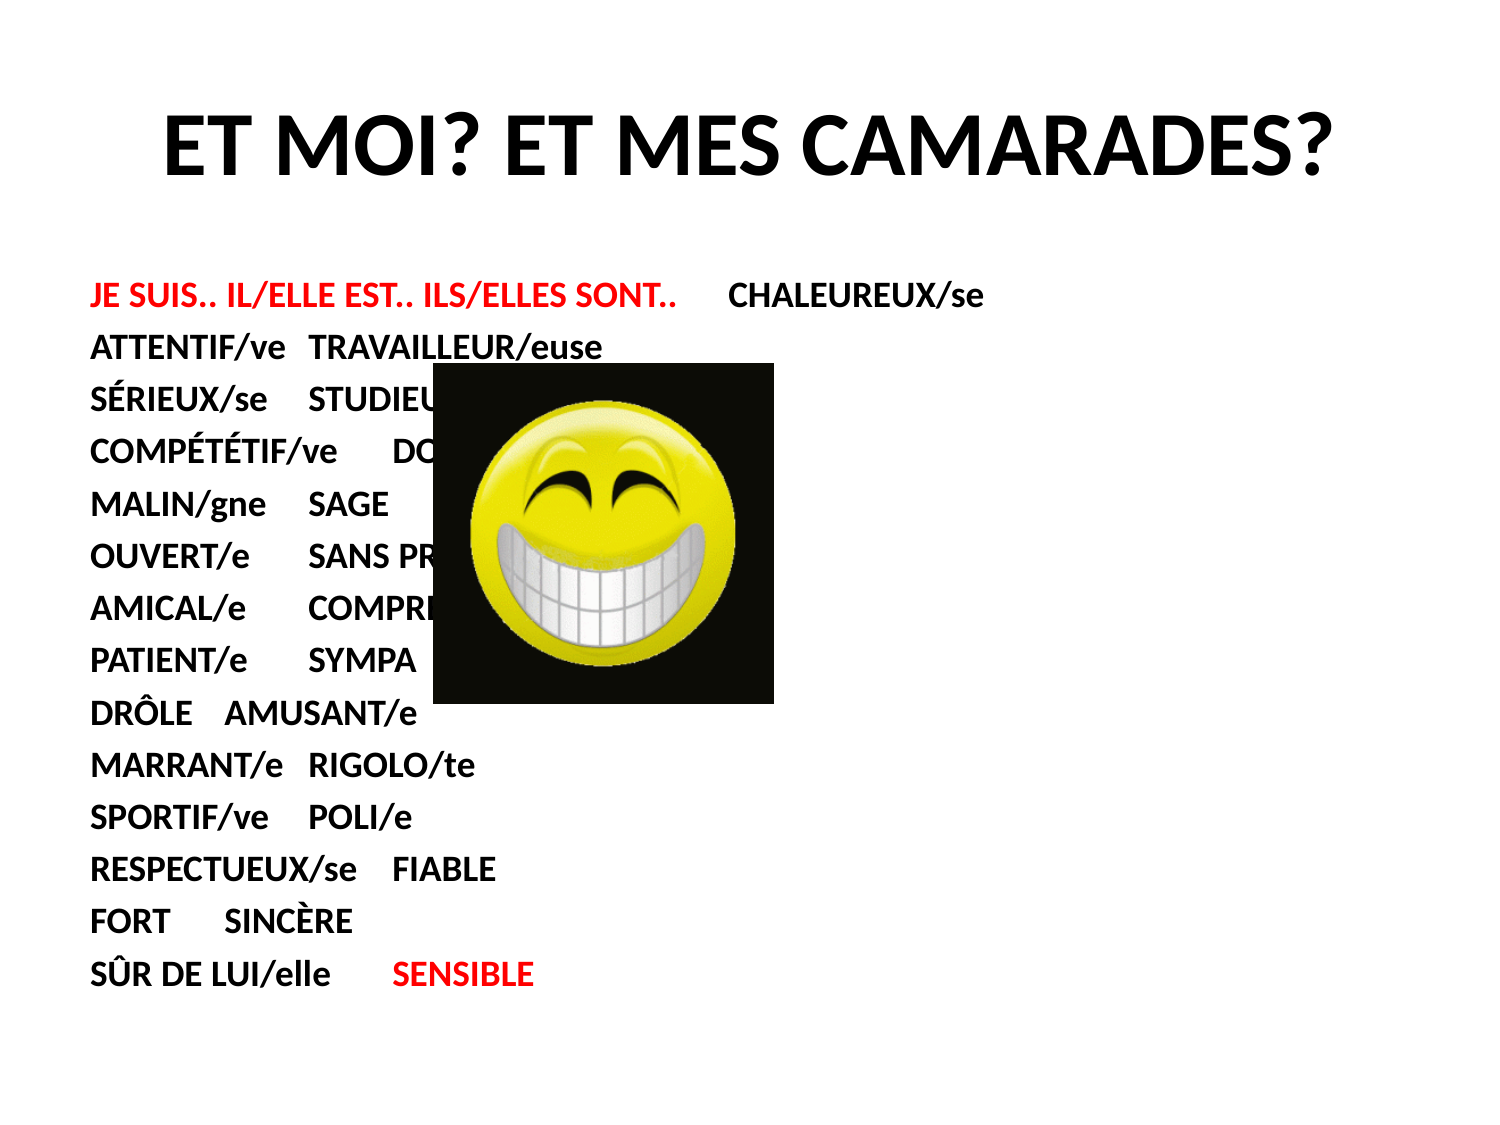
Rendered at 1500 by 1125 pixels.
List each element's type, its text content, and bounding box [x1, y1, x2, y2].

title ET MOI? ET MES CAMARADES? [75, 45, 1425, 233]
picture [433, 363, 774, 704]
list JE SUIS.. IL/ELLE EST.. ILS/ELLES SONT.. CHALEUREUX/se ATTENTIF/ve TRAVAILLEUR/euse SÉRIEUX/se STUDIEUX/se COMPÉTÉTIF/ve DOUÉ/e MALIN/gne SAGE OUVERT/e SANS PRÉJUGÉS AMICAL/e COMPRÉHENSIF/ve PATIENT/e SYMPA DRÔLE AMUSANT/e MARRANT/e RIGOLO/te SPORTIF/ve POLI/e RESPECTUEUX/se FIABLE FORT SINCÈRE SÛR DE LUI/elle SENSIBLE [75, 262, 1425, 1005]
